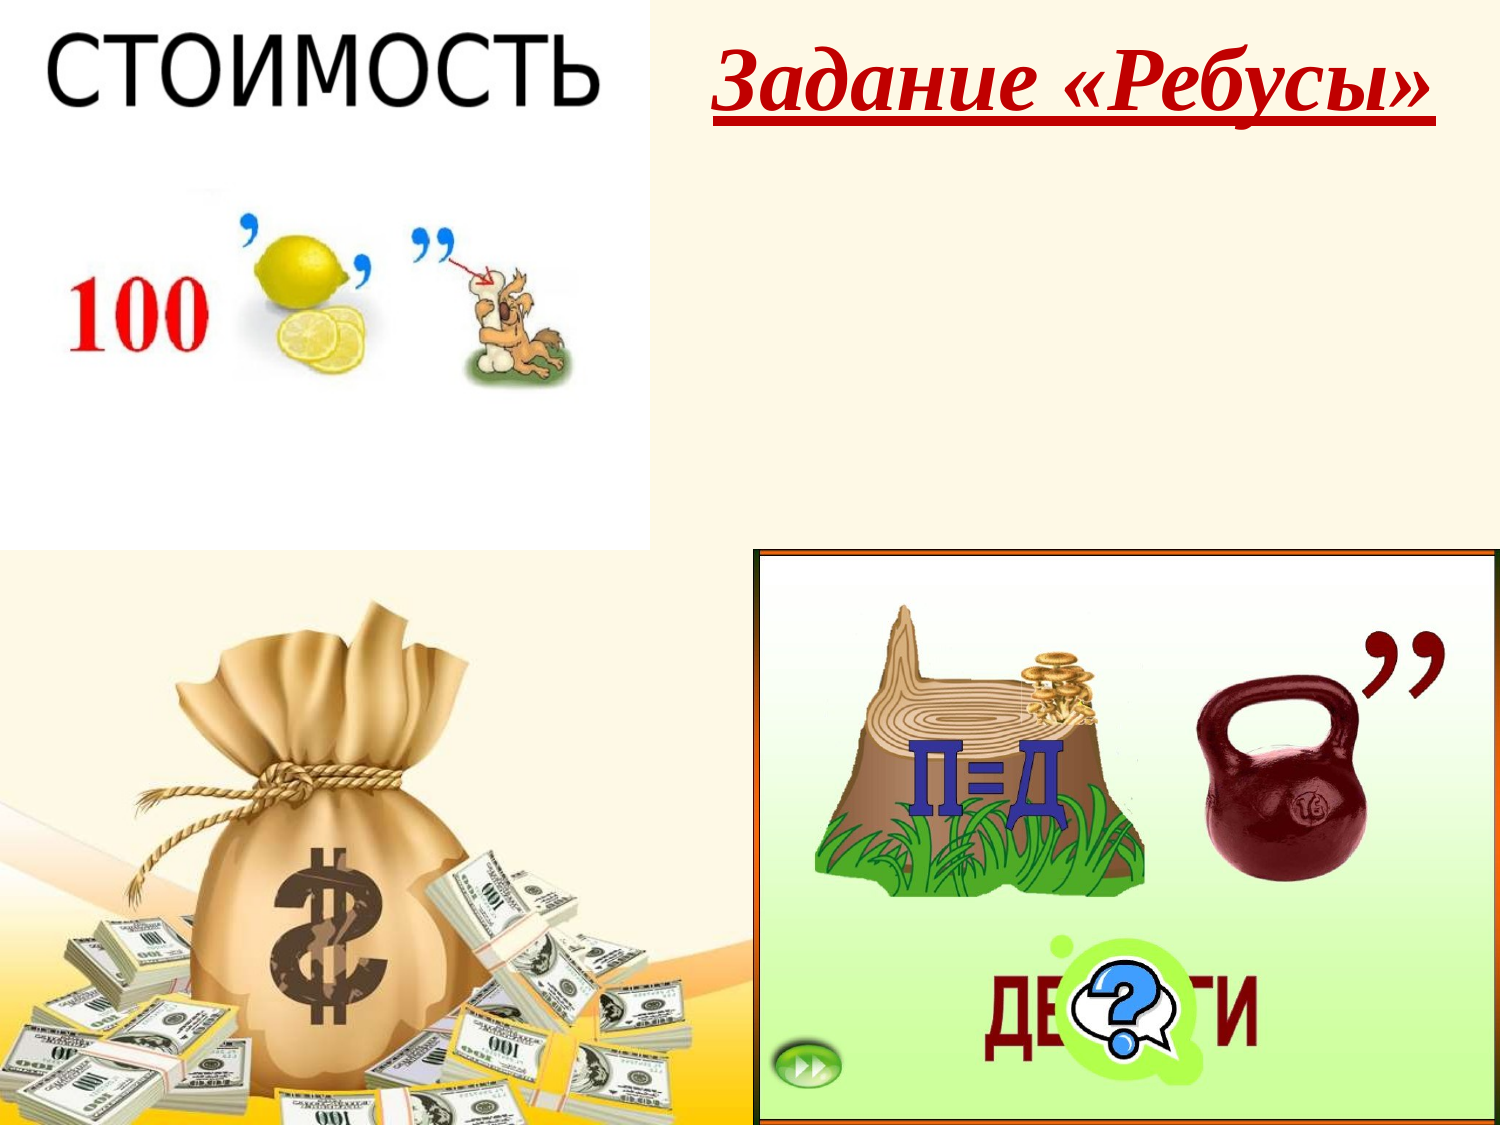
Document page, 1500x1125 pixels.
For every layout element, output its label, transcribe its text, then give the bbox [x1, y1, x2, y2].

picture [0, 0, 1500, 1125]
title Задание «Ребусы» [712, 19, 1459, 242]
